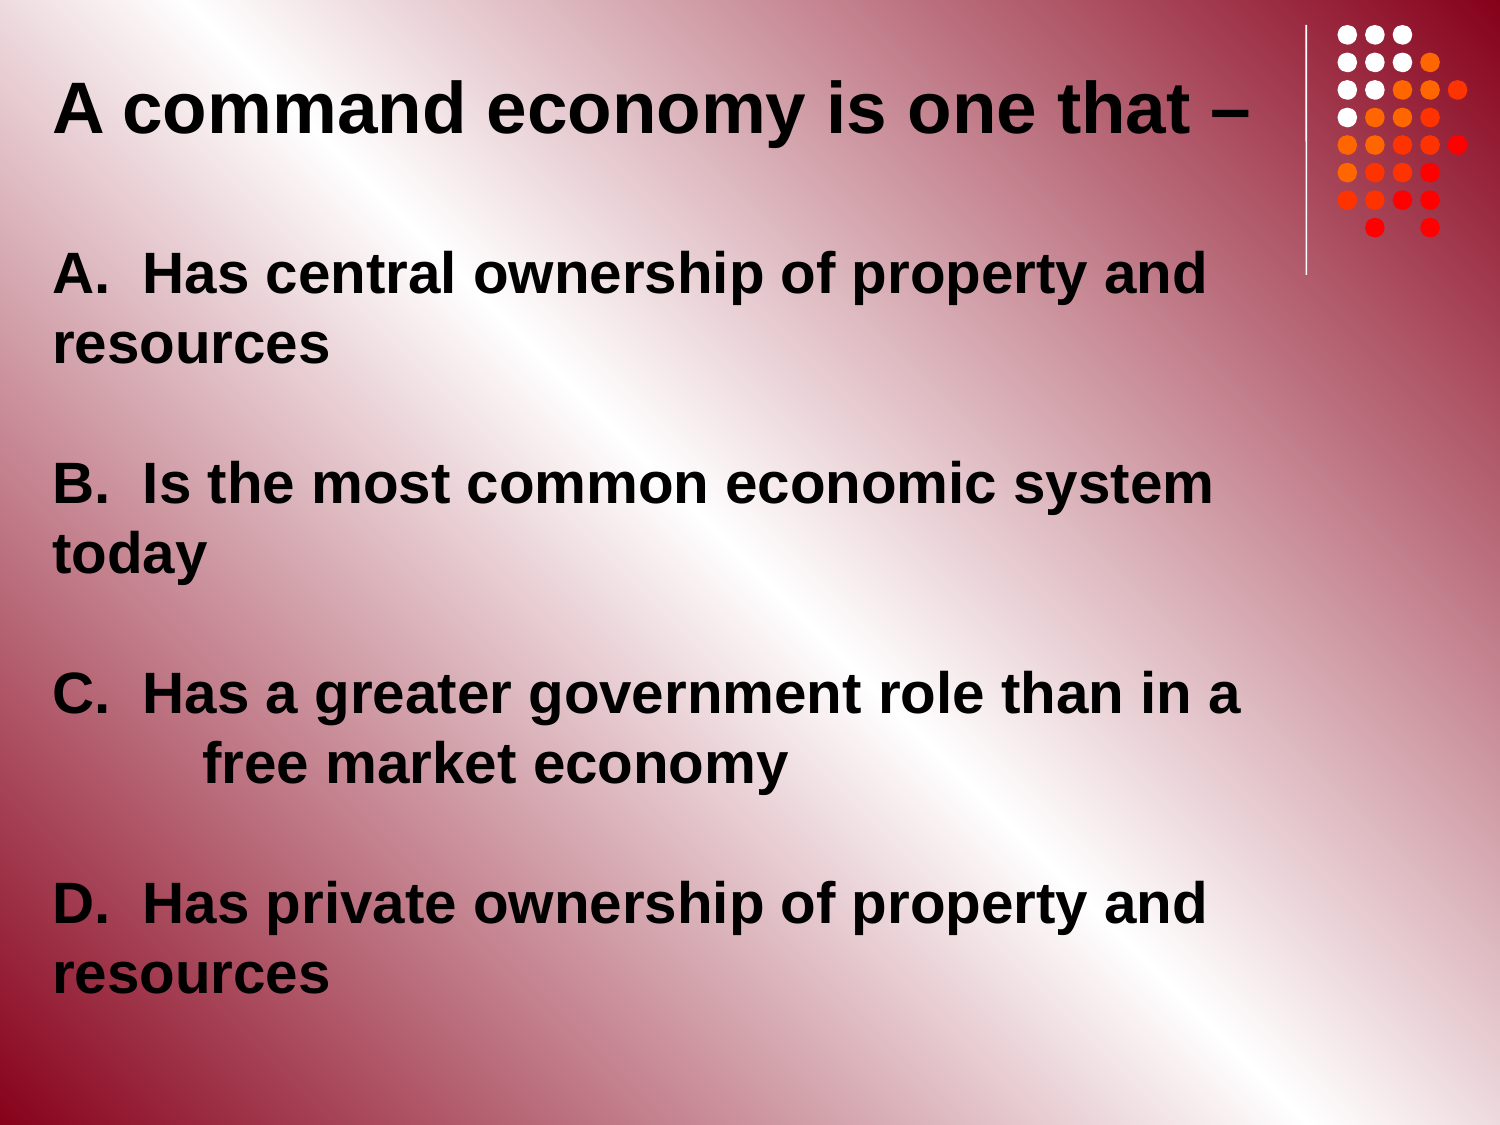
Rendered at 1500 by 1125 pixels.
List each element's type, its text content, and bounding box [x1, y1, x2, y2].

text_box A command economy is one that – A. Has central ownership of property and resources B. Is the most common economic system today C. Has a greater government role than in a free market economy D. Has private ownership of property and resources [37, 974, 1313, 1125]
